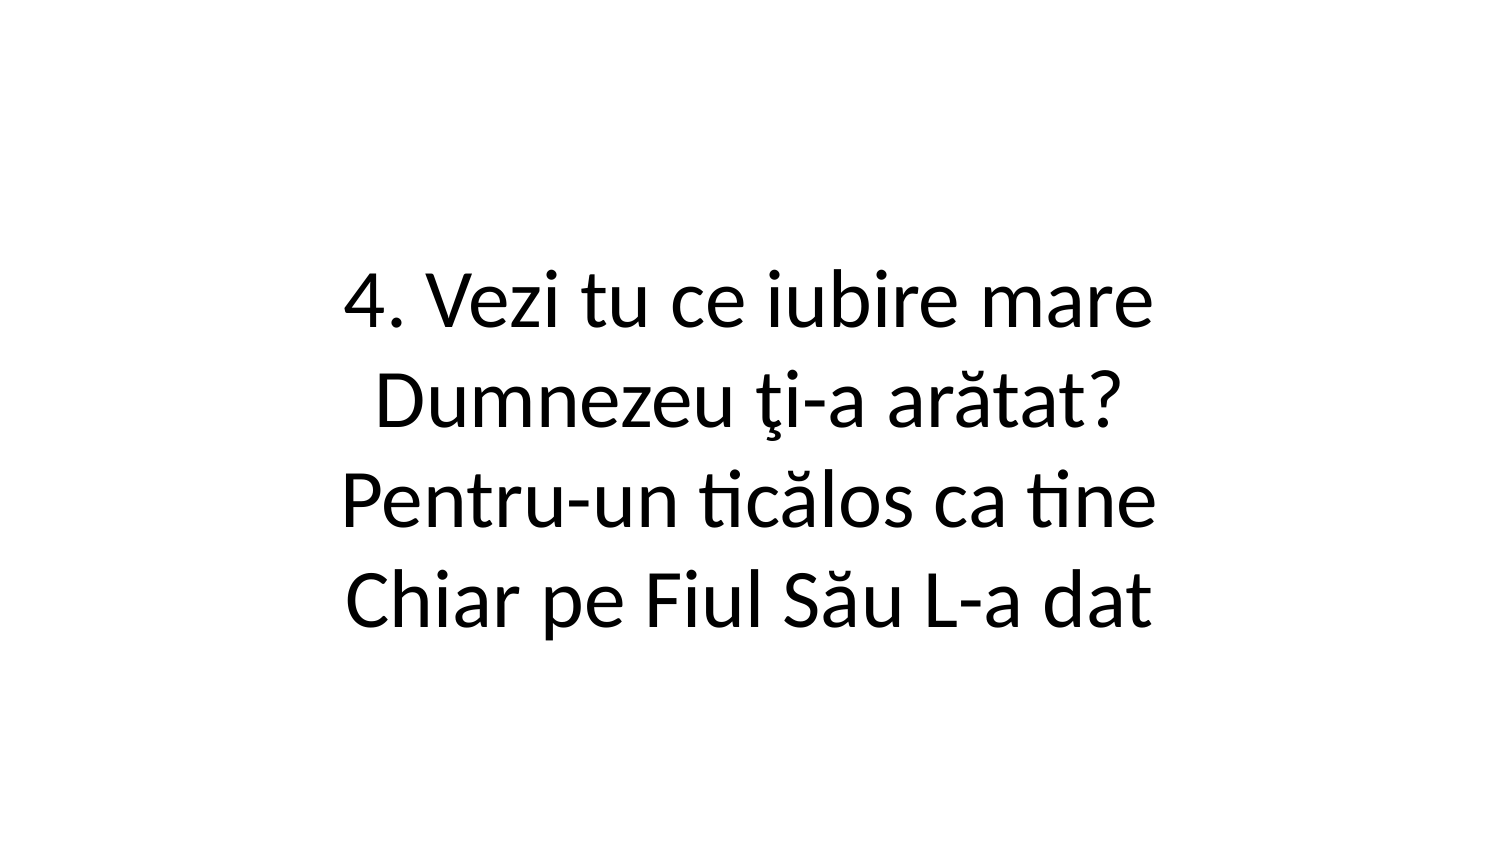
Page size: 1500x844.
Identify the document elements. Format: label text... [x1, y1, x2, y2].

text_box 4. Vezi tu ce iubire mare Dumnezeu ţi-a arătat? Pentru-un ticălos ca tine Chiar pe Fiul Său L-a dat [325, 192, 1175, 652]
